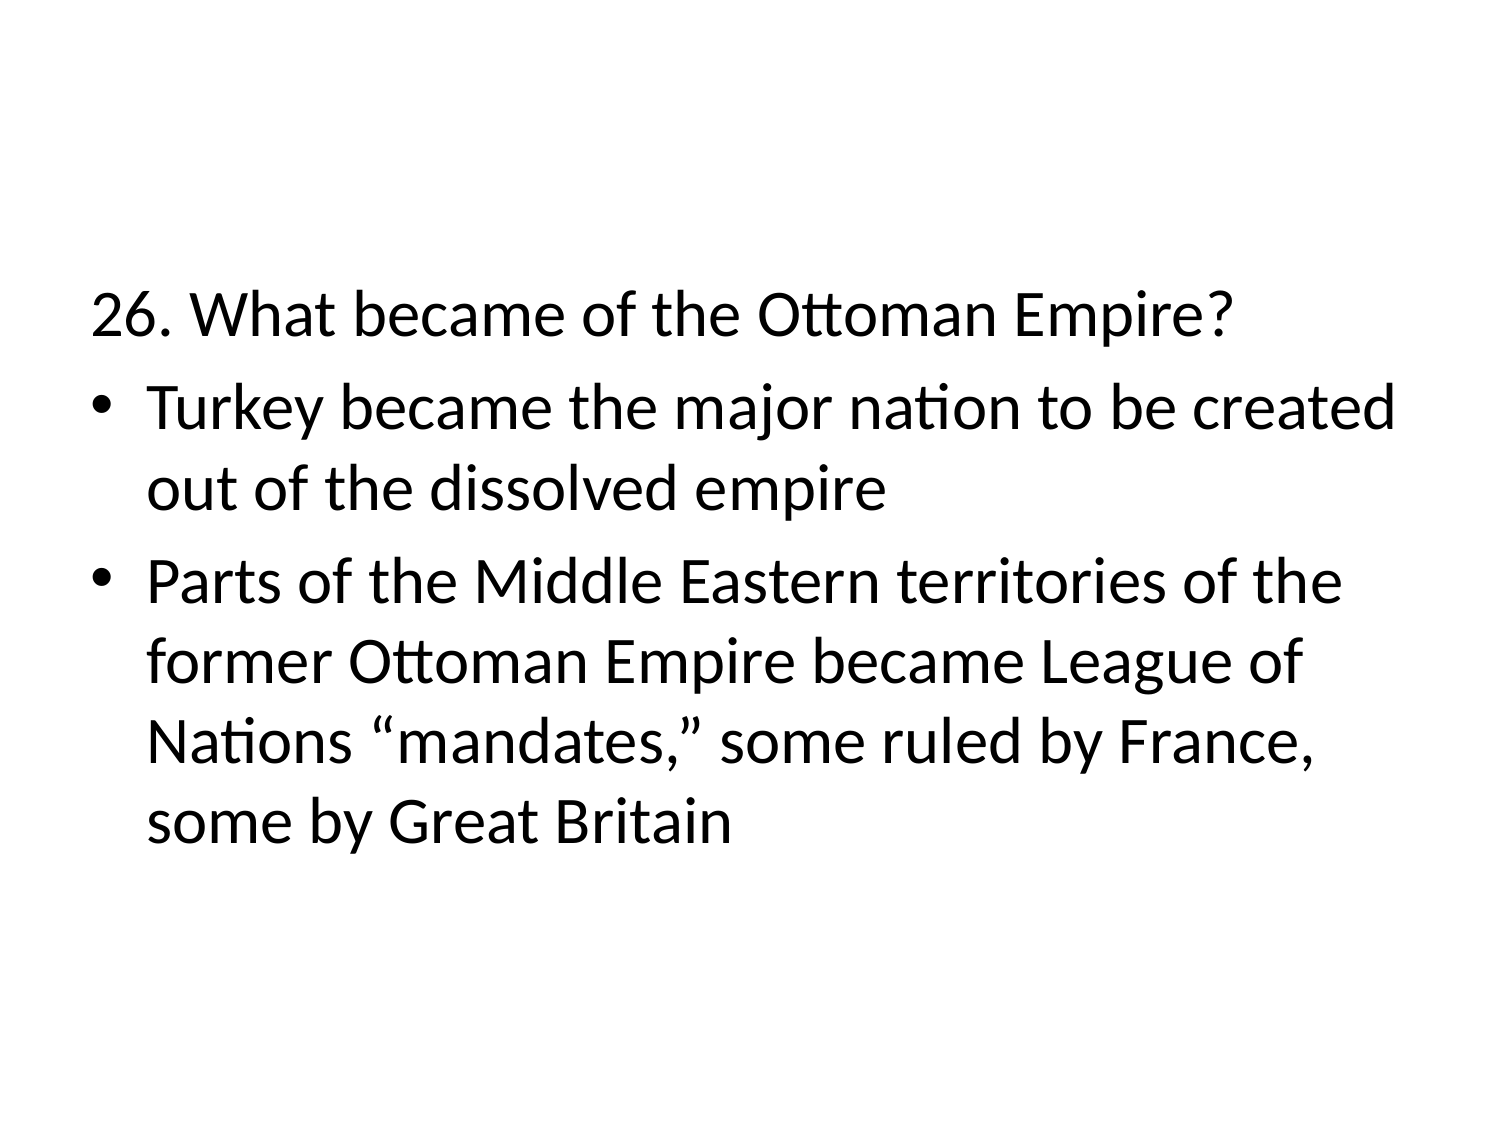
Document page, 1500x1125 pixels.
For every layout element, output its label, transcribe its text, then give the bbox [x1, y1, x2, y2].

list 26. What became of the Ottoman Empire? Turkey became the major nation to be created out of the dissolved empire Parts of the Middle Eastern territories of the former Ottoman Empire became League of Nations “mandates,” some ruled by France, some by Great Britain [75, 262, 1425, 1005]
